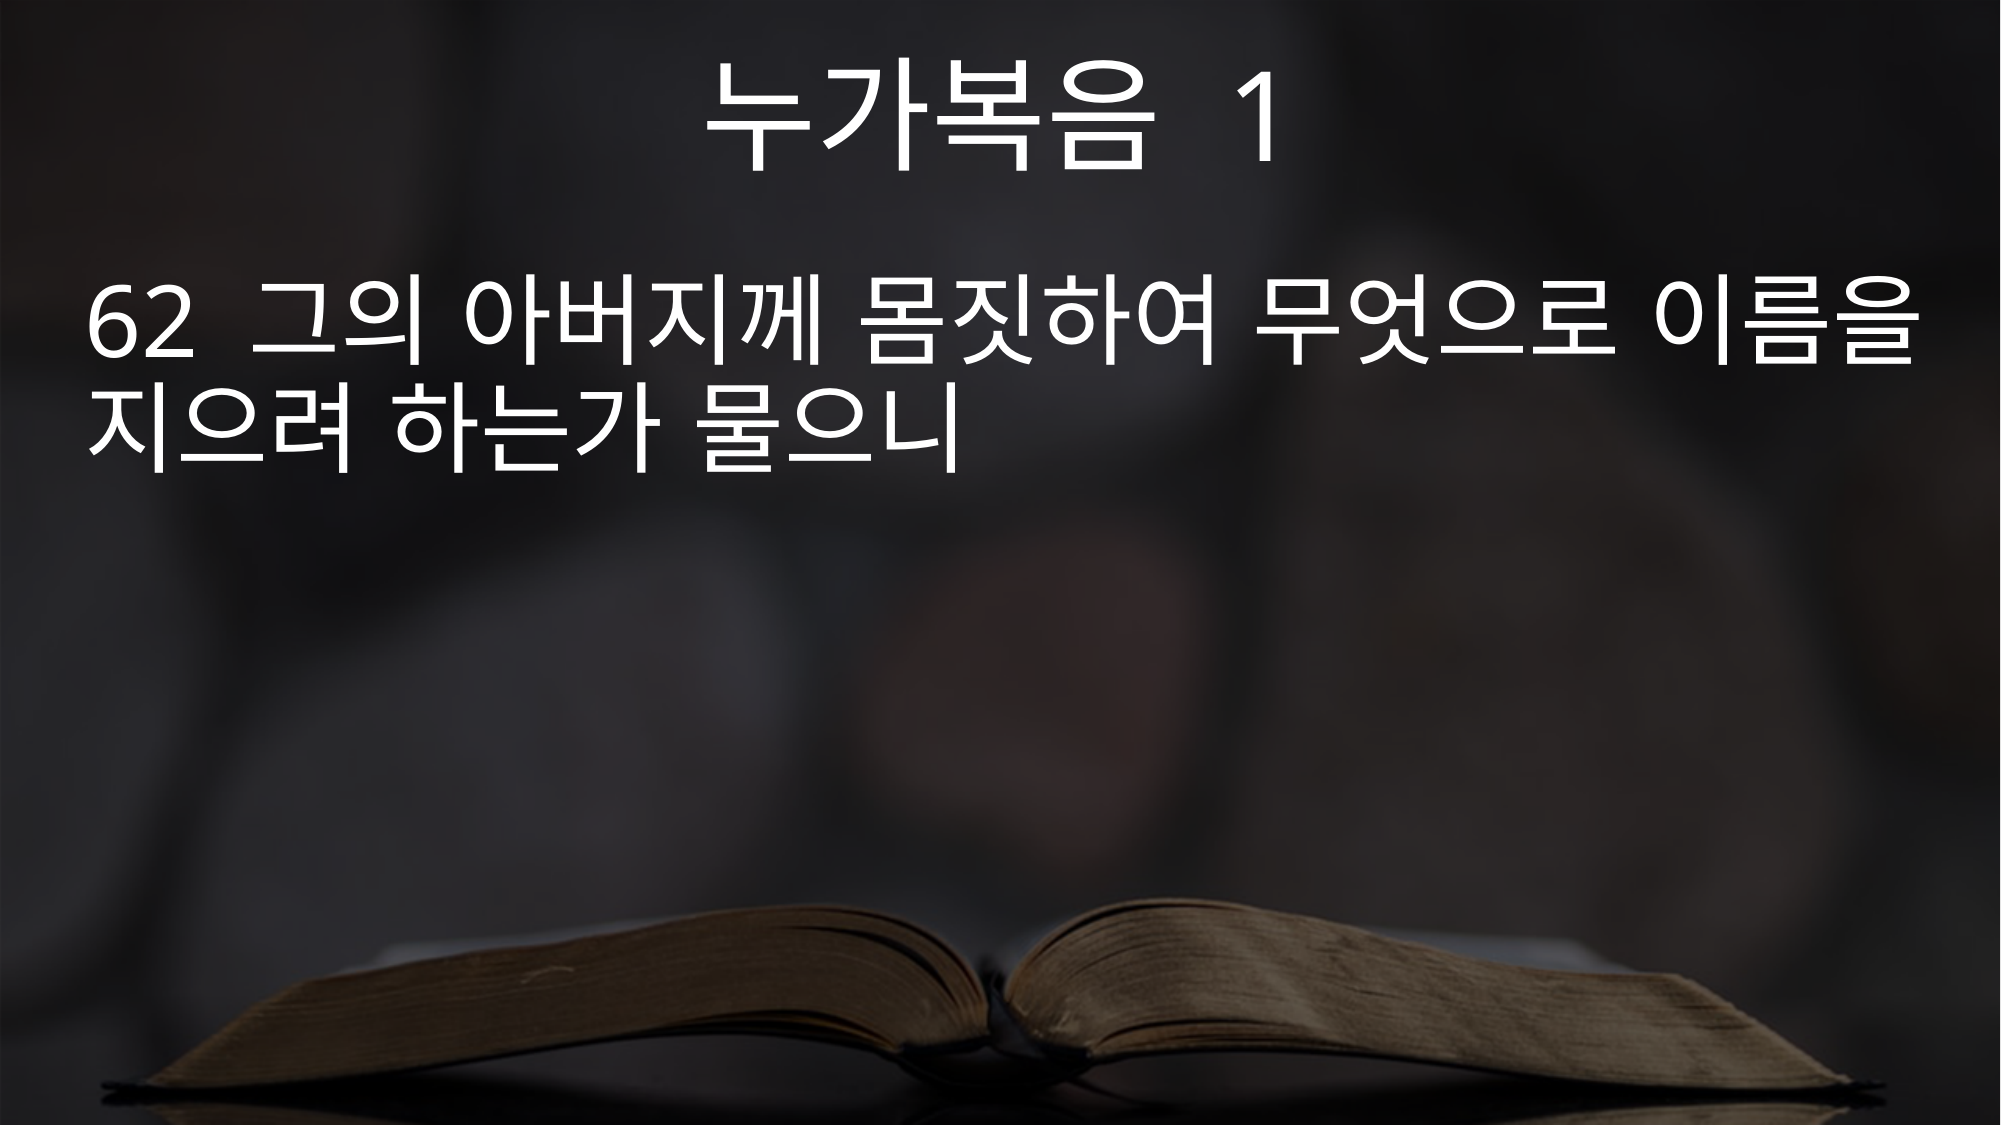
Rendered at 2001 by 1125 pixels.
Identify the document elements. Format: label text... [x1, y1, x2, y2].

footer 누가복음 1 [0, 32, 2000, 192]
list 62 그의 아버지께 몸짓하여 무엇으로 이름을 지으려 하는가 물으니 [69, 263, 1953, 423]
picture [0, 0, 2001, 1125]
